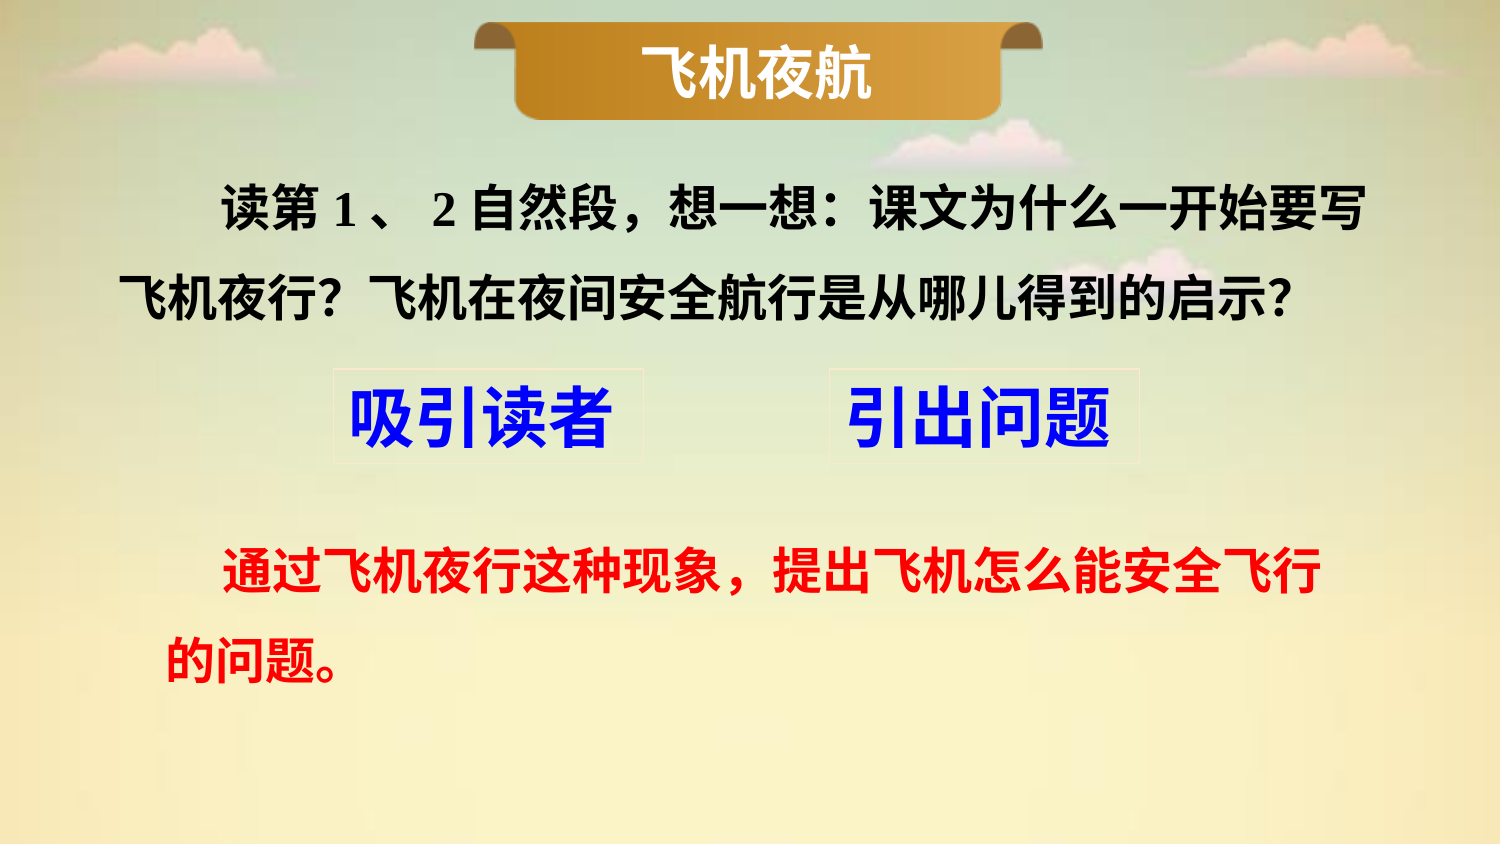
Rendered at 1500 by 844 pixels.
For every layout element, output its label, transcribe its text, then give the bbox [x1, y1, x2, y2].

picture [0, 0, 1500, 844]
text_box 读第1、2自然段，想一想：课文为什么一开始要写飞机夜行？飞机在夜间安全航行是从哪儿得到的启示？ [102, 138, 1409, 334]
text_box 吸引读者 [333, 368, 644, 464]
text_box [474, 22, 1043, 120]
text_box 引出问题 [829, 368, 1140, 464]
text_box 通过飞机夜行这种现象，提出飞机怎么能安全飞行的问题。 [154, 503, 1360, 696]
